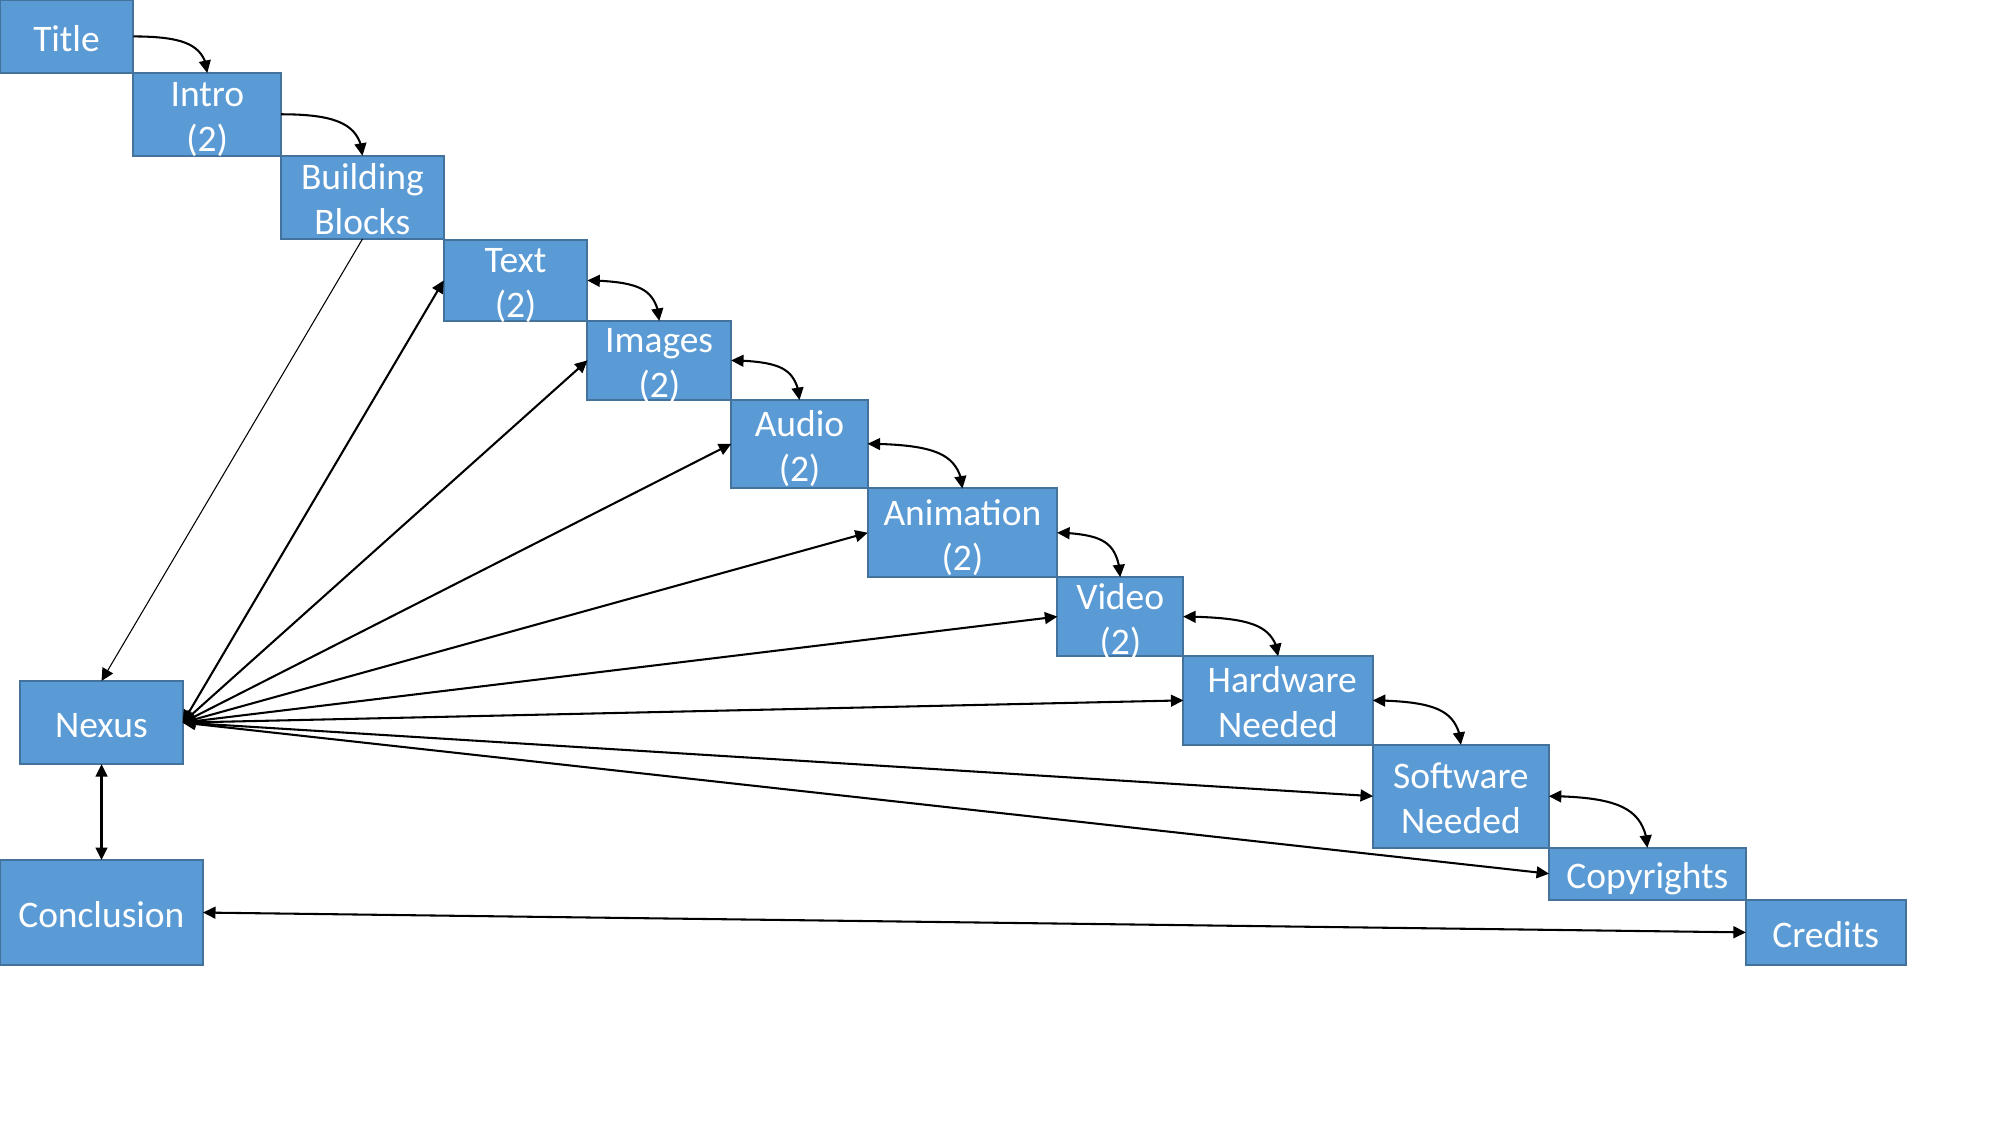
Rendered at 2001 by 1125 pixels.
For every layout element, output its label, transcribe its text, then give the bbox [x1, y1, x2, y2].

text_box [587, 280, 660, 321]
text_box Hardware Needed [1182, 655, 1374, 722]
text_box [182, 722, 1549, 874]
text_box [133, 36, 208, 73]
text_box Title [0, 0, 134, 74]
text_box Credits [1745, 899, 1907, 966]
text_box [1183, 616, 1279, 657]
text_box Video (2) [1056, 576, 1184, 657]
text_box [867, 443, 963, 489]
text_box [182, 280, 444, 360]
text_box Nexus [19, 680, 182, 765]
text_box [182, 700, 1184, 722]
text_box Copyrights [1548, 847, 1747, 901]
text_box Intro (2) [132, 72, 282, 157]
text_box Conclusion [0, 859, 204, 966]
text_box Animation (2) [867, 487, 1058, 578]
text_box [182, 532, 868, 616]
text_box Audio (2) [730, 399, 869, 489]
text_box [101, 238, 363, 681]
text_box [182, 616, 1058, 700]
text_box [281, 114, 363, 156]
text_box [203, 912, 1746, 933]
text_box Building Blocks [280, 155, 445, 240]
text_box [1549, 796, 1648, 848]
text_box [182, 443, 732, 532]
text_box Images (2) [586, 320, 732, 401]
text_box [731, 360, 800, 400]
text_box Text (2) [443, 239, 588, 322]
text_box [1057, 532, 1121, 578]
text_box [182, 360, 588, 443]
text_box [1372, 700, 1461, 722]
